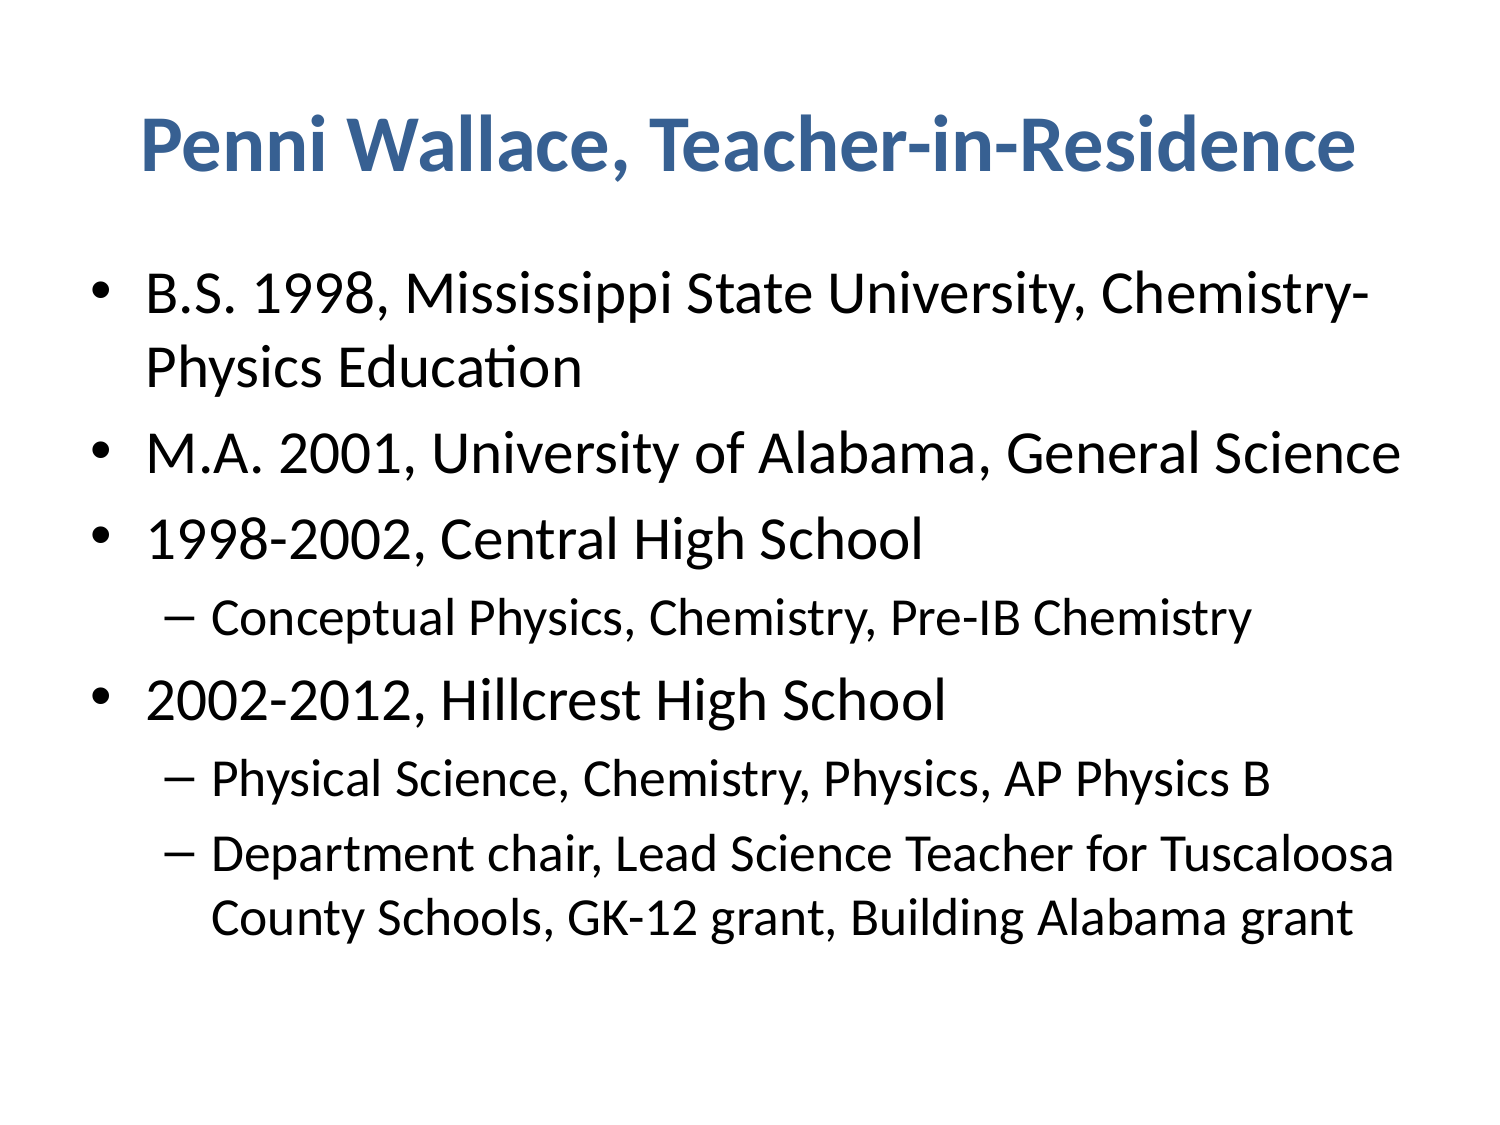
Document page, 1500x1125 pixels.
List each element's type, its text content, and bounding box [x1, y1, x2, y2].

list B.S. 1998, Mississippi State University, Chemistry-Physics Education M.A. 2001, University of Alabama, General Science 1998-2002, Central High School Conceptual Physics, Chemistry, Pre-IB Chemistry 2002-2012, Hillcrest High School Physical Science, Chemistry, Physics, AP Physics B Department chair, Lead Science Teacher for Tuscaloosa County Schools, GK-12 grant, Building Alabama grant [75, 245, 1425, 988]
title Penni Wallace, Teacher-in-Residence [75, 45, 1425, 233]
